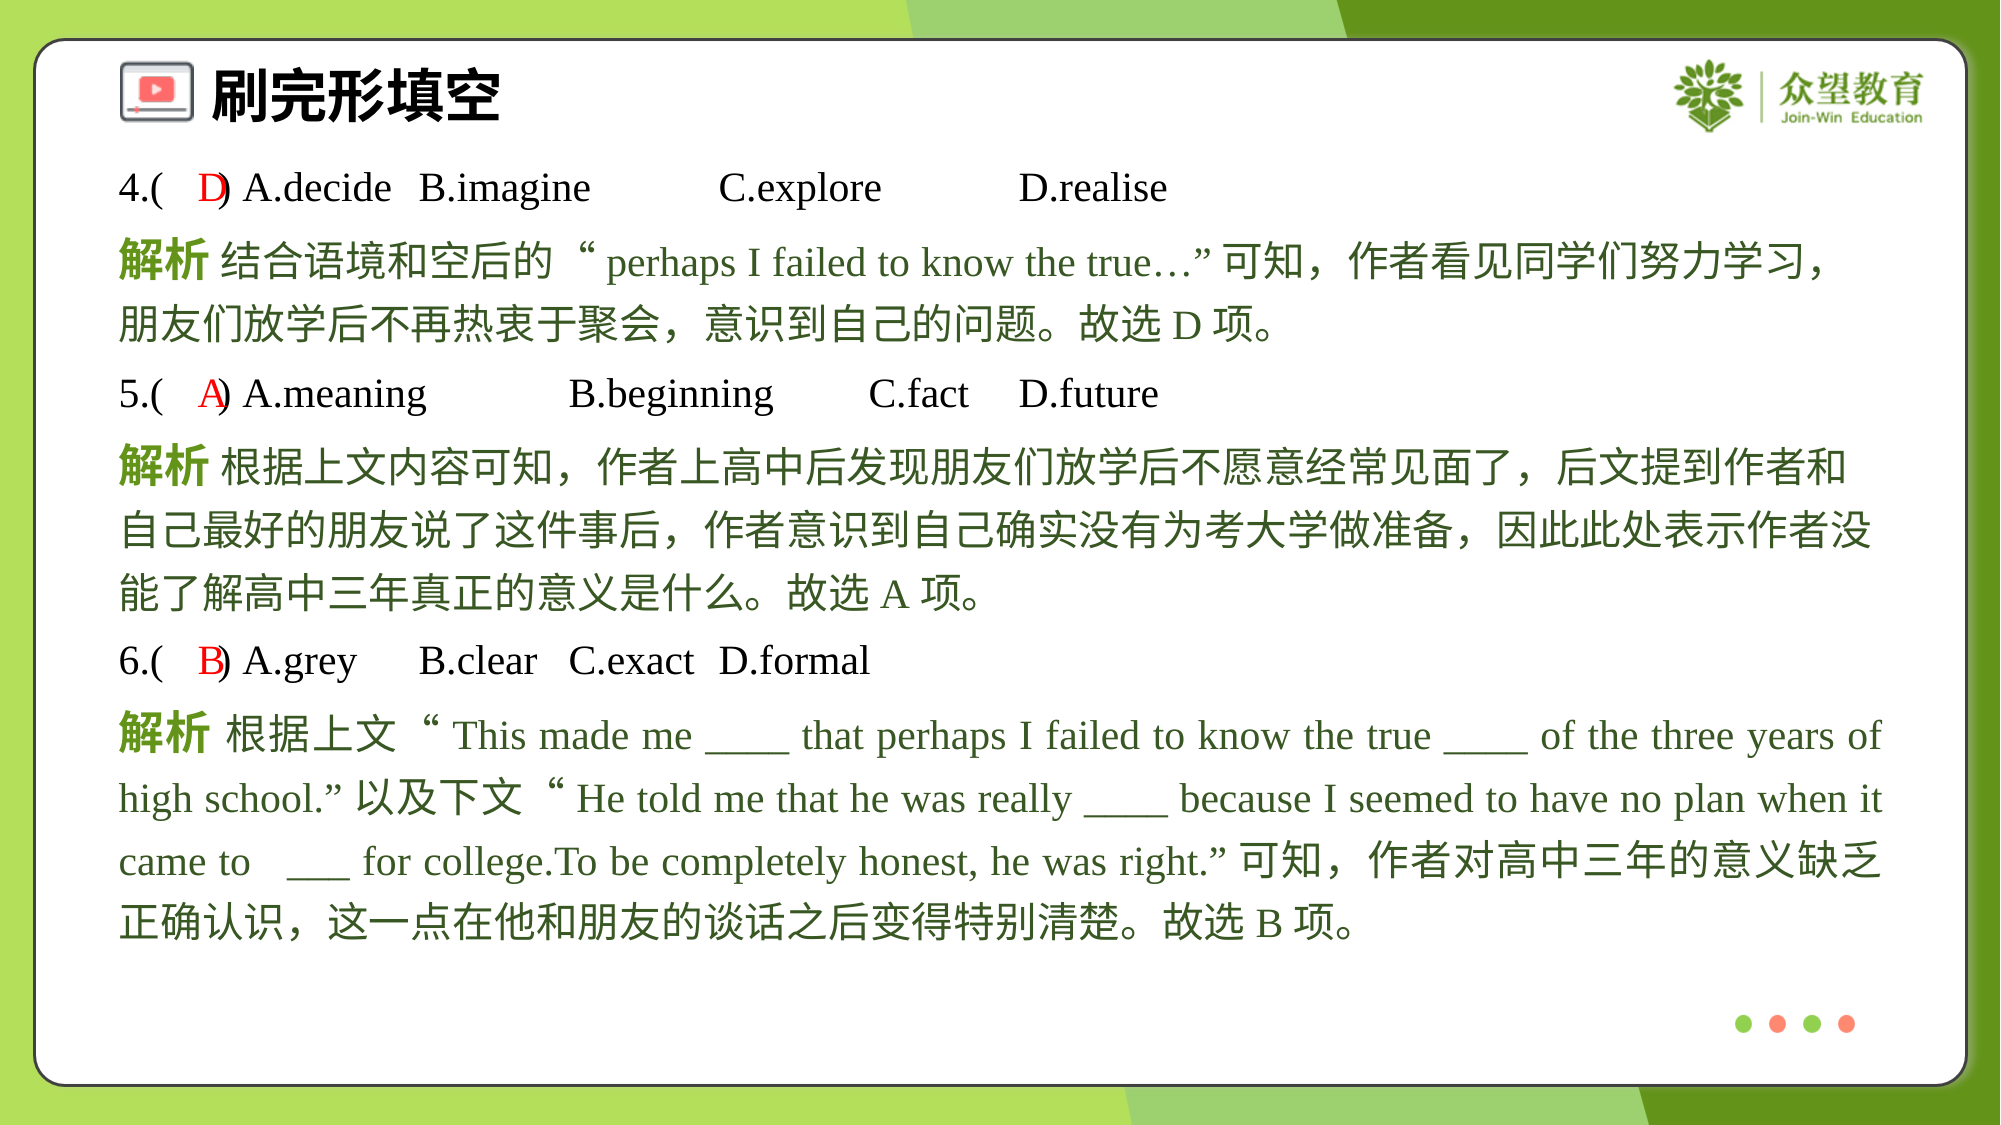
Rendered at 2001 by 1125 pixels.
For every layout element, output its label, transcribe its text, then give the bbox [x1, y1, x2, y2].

text_box A [182, 353, 243, 416]
text_box B [182, 619, 241, 683]
text_box 4.( ) A.decide B.imagine C.explore D.realise [243, 146, 1883, 210]
text_box 4.( ) A.decide B.imagine C.explore D.realise [118, 146, 182, 210]
text_box 解析 根据上文内容可知，作者上高中后发现朋友们放学后不愿意经常见面了，后文提到作者和自己最好的朋友说了这件事后，作者意识到自己确实没有为考大学做准备，因此此处表示作者没能了解高中三年真正的意义是什么。故选A项。 [118, 422, 1883, 617]
picture [0, 0, 2000, 1125]
text_box D [182, 146, 243, 210]
text_box 5.( ) A.meaning B.beginning C.fact D.future [118, 353, 182, 416]
text_box 解析 根据上文“This made me ____ that perhaps I failed to know the true ____ of the three years of high school.”以及下文“He told me that he was really ____ because I seemed to have no plan when it came to ___ for college.To be completely honest, he was right.”可知，作者对高中三年的意义缺乏正确认识，这一点在他和朋友的谈话之后变得特别清楚。故选B项。 [118, 689, 1883, 946]
text_box 6.( ) A.grey B.clear C.exact D.formal [241, 619, 1883, 683]
text_box 解析 结合语境和空后的“perhaps I failed to know the true…”可知，作者看见同学们努力学习，朋友们放学后不再热衷于聚会，意识到自己的问题。故选D项。 [118, 216, 1883, 348]
text_box 6.( ) A.grey B.clear C.exact D.formal [118, 619, 182, 683]
text_box 5.( ) A.meaning B.beginning C.fact D.future [243, 353, 1883, 416]
